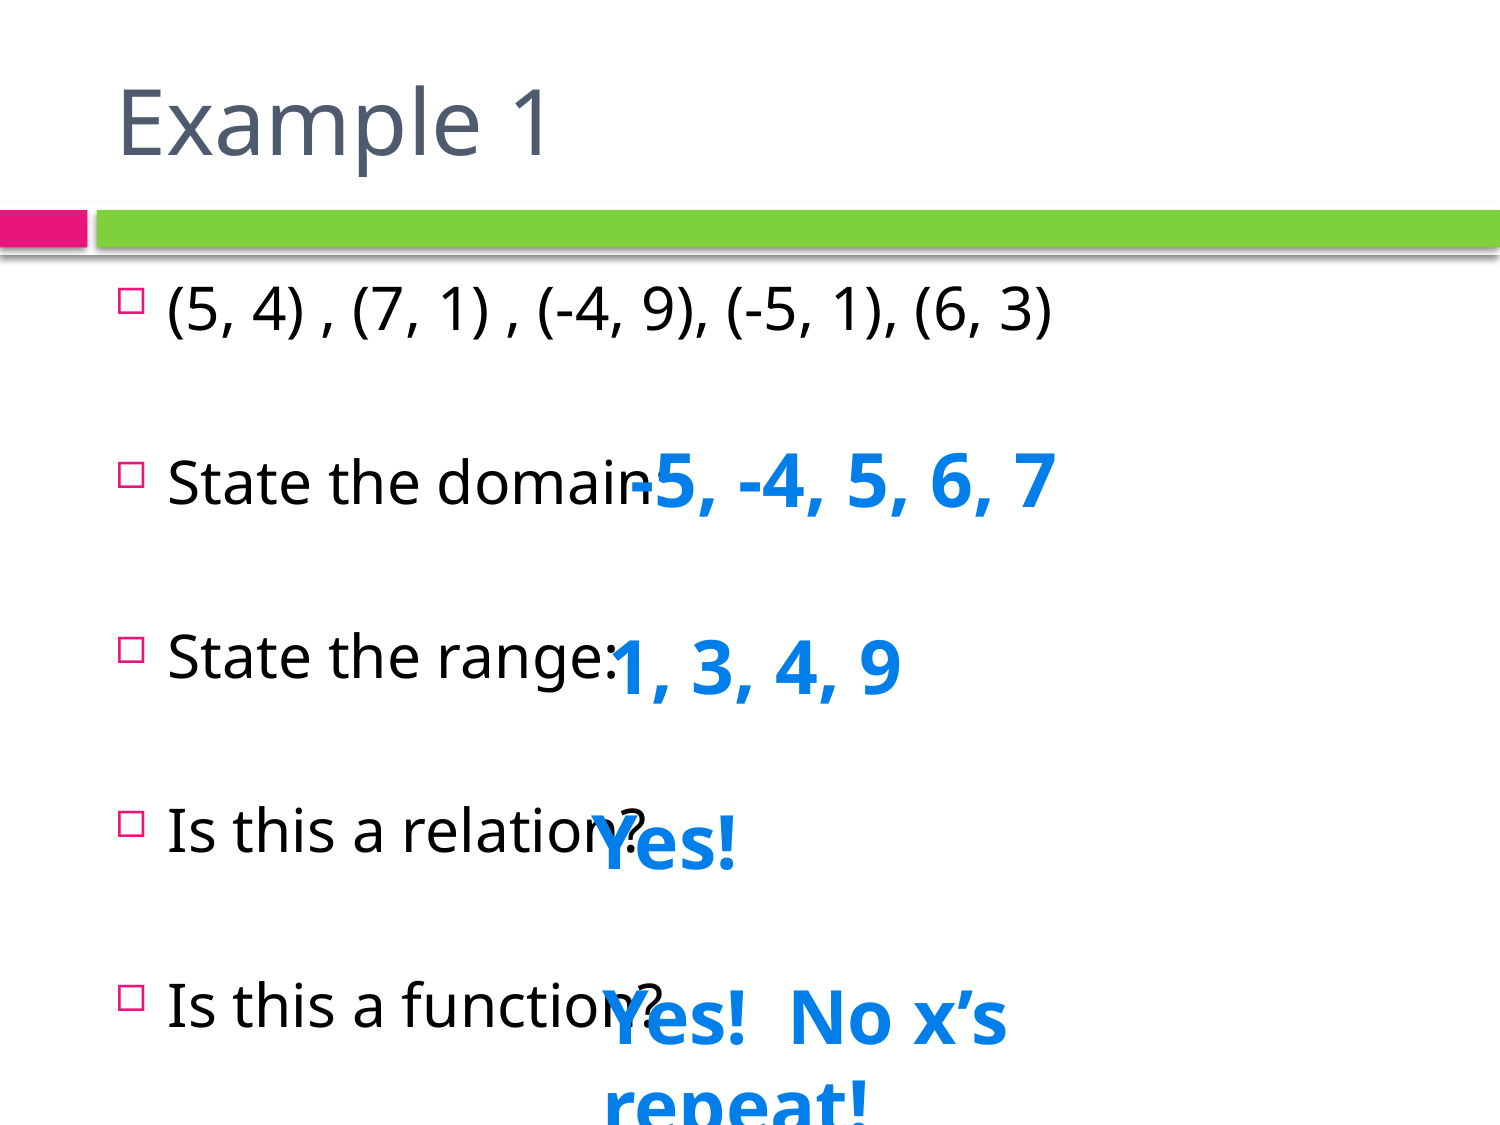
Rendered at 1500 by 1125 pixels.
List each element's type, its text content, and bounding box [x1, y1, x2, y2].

text_box Yes! [577, 787, 753, 893]
list (5, 4) , (7, 1) , (-4, 9), (-5, 1), (6, 3) State the domain: State the range: Is this a relation? Is this a function? [100, 262, 1438, 1088]
text_box Yes! No x’s repeat! [587, 962, 1300, 1125]
title Example 1 [100, 37, 1438, 200]
text_box -5, -4, 5, 6, 7 [615, 424, 1073, 530]
text_box 1, 3, 4, 9 [593, 612, 918, 718]
